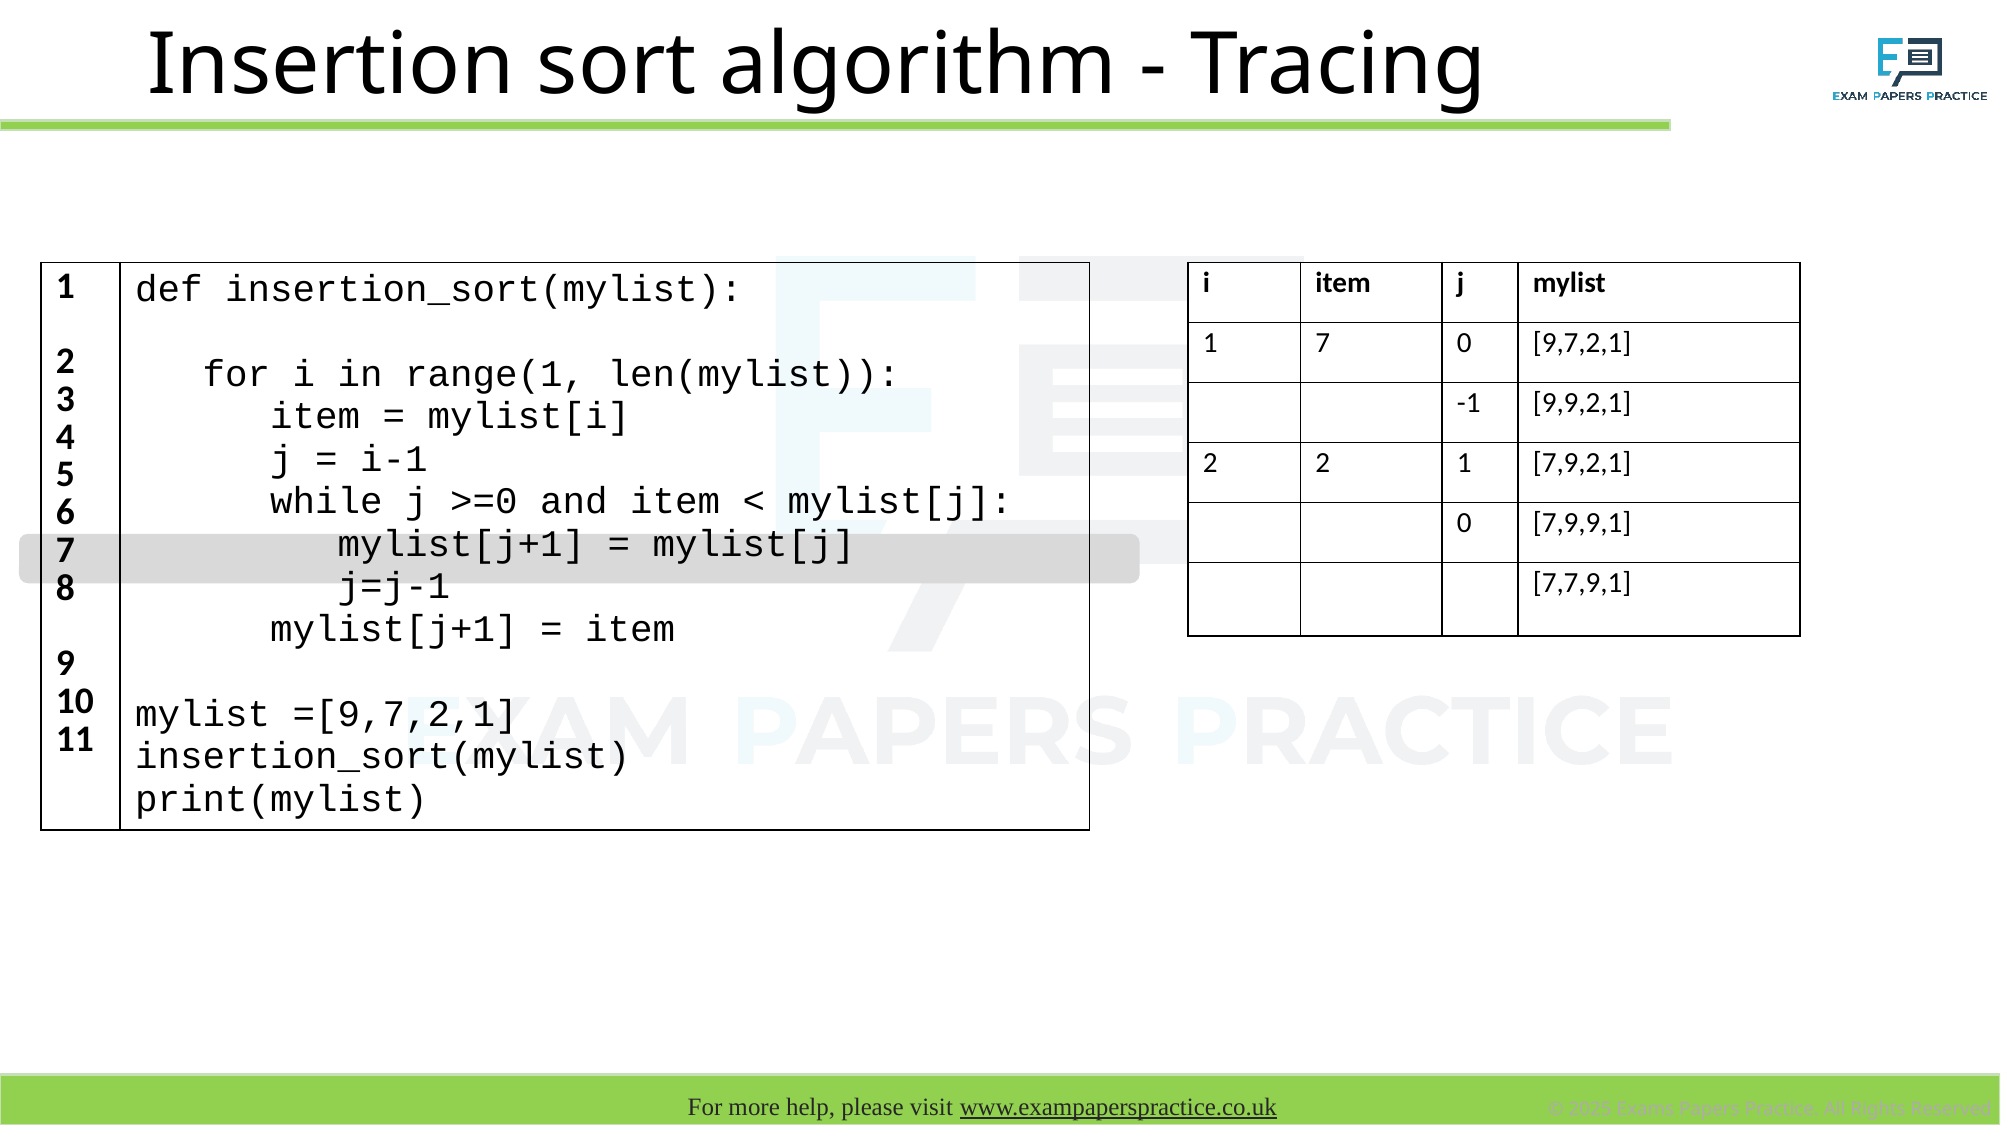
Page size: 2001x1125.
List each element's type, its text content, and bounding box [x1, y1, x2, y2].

table_header mylist [1519, 263, 1799, 322]
table_header 1 2 3 4 5 6 7 8 9 10 11 [42, 263, 119, 829]
table_cell 1 [1443, 443, 1517, 502]
text_box [18, 533, 40, 584]
table_cell -1 [1443, 383, 1517, 442]
table_cell 2 [1189, 443, 1300, 502]
table_cell [1301, 503, 1441, 562]
table_cell 7 [1301, 323, 1441, 382]
table_header def insertion_sort(mylist): for i in range(1, len(mylist)): item = mylist[i] j = i-1 while j >=0 and item < mylist[j]: mylist[j+1] = mylist[j] j=j-1 mylist[j+1] = item mylist =[9,7,2,1] insertion_sort(mylist) print(mylist) [121, 263, 1089, 829]
table_header item [1301, 263, 1441, 322]
text_box [1090, 533, 1140, 584]
table_cell [9,7,2,1] [1519, 323, 1799, 382]
table_cell 0 [1443, 323, 1517, 382]
table_header j [1443, 263, 1517, 322]
table_cell [7,7,9,1] [1519, 563, 1799, 635]
table_cell [9,9,2,1] [1519, 383, 1799, 442]
table_cell [1189, 503, 1300, 562]
title Insertion sort algorithm - Tracing [132, 11, 1858, 121]
table_cell [1301, 383, 1441, 442]
table_cell [1301, 563, 1441, 635]
table_cell 0 [1443, 503, 1517, 562]
table_cell [1189, 563, 1300, 635]
table_cell [7,9,2,1] [1519, 443, 1799, 502]
table_header i [1189, 263, 1300, 322]
table_cell [1443, 563, 1517, 635]
table_cell [7,9,9,1] [1519, 503, 1799, 562]
table_cell 1 [1189, 323, 1300, 382]
table_cell [1189, 383, 1300, 442]
table_cell 2 [1301, 443, 1441, 502]
